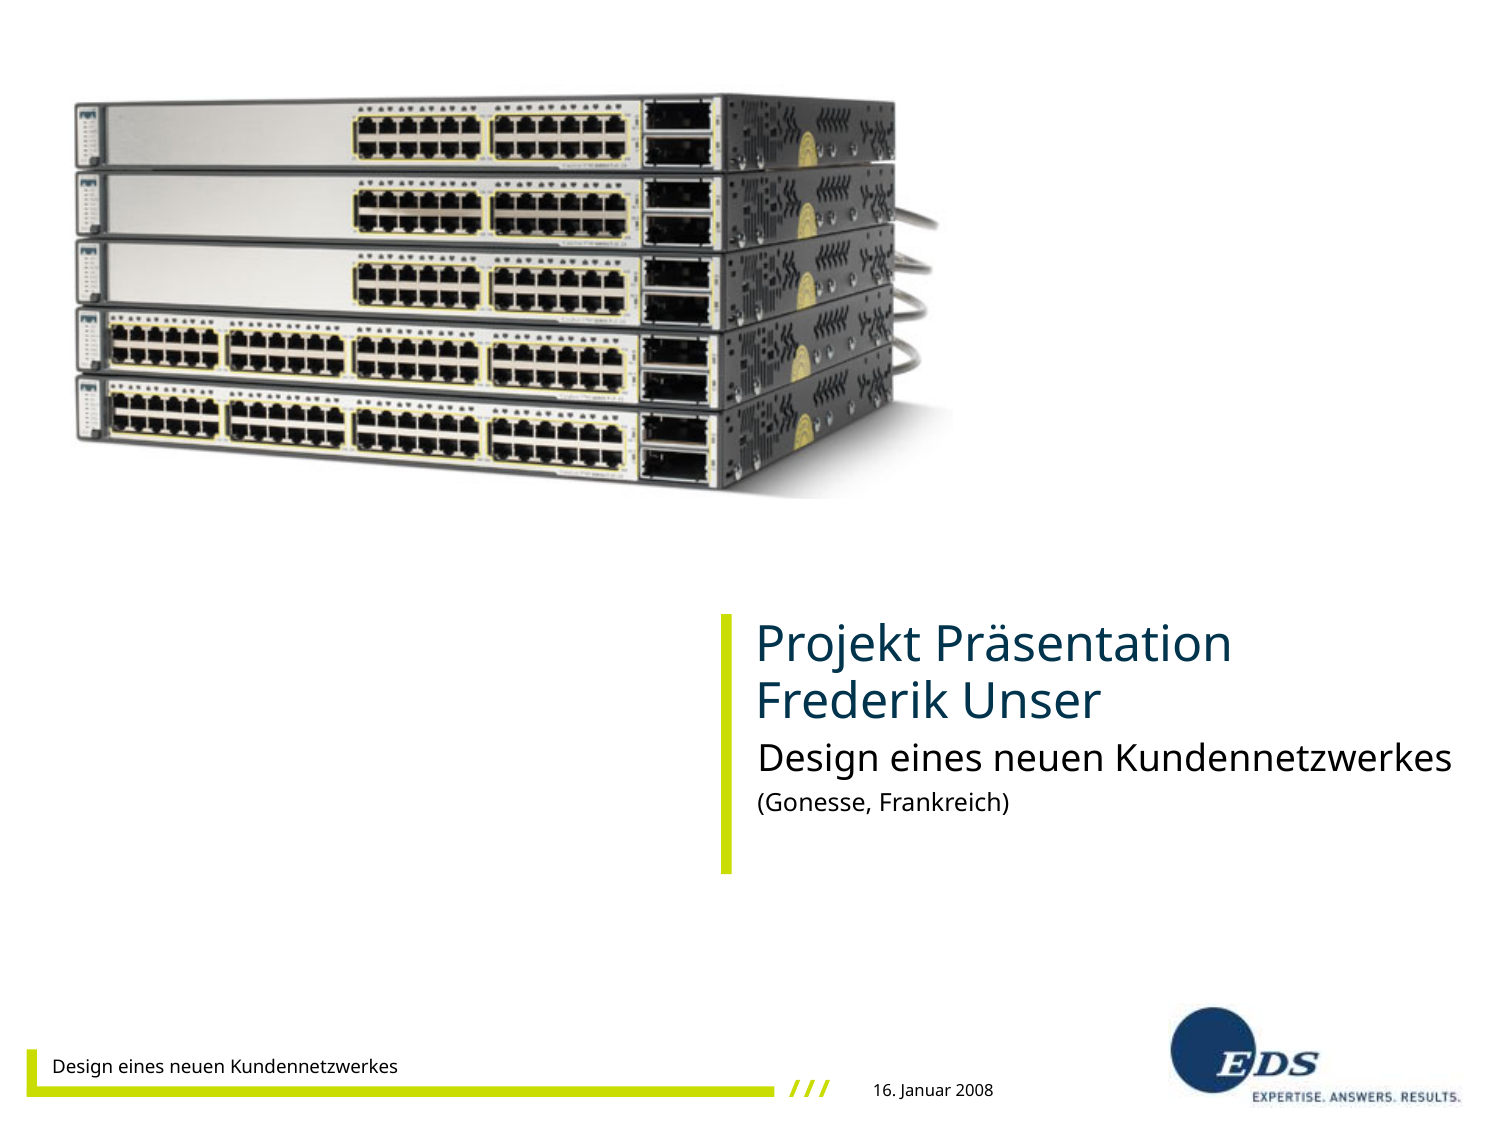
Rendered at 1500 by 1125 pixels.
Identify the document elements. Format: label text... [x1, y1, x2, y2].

subtitle Design eines neuen Kundennetzwerkes (Gonesse, Frankreich) [741, 737, 1473, 916]
title Projekt Präsentation Frederik Unser [740, 458, 1471, 738]
picture [63, 80, 954, 499]
picture [1168, 1003, 1464, 1108]
